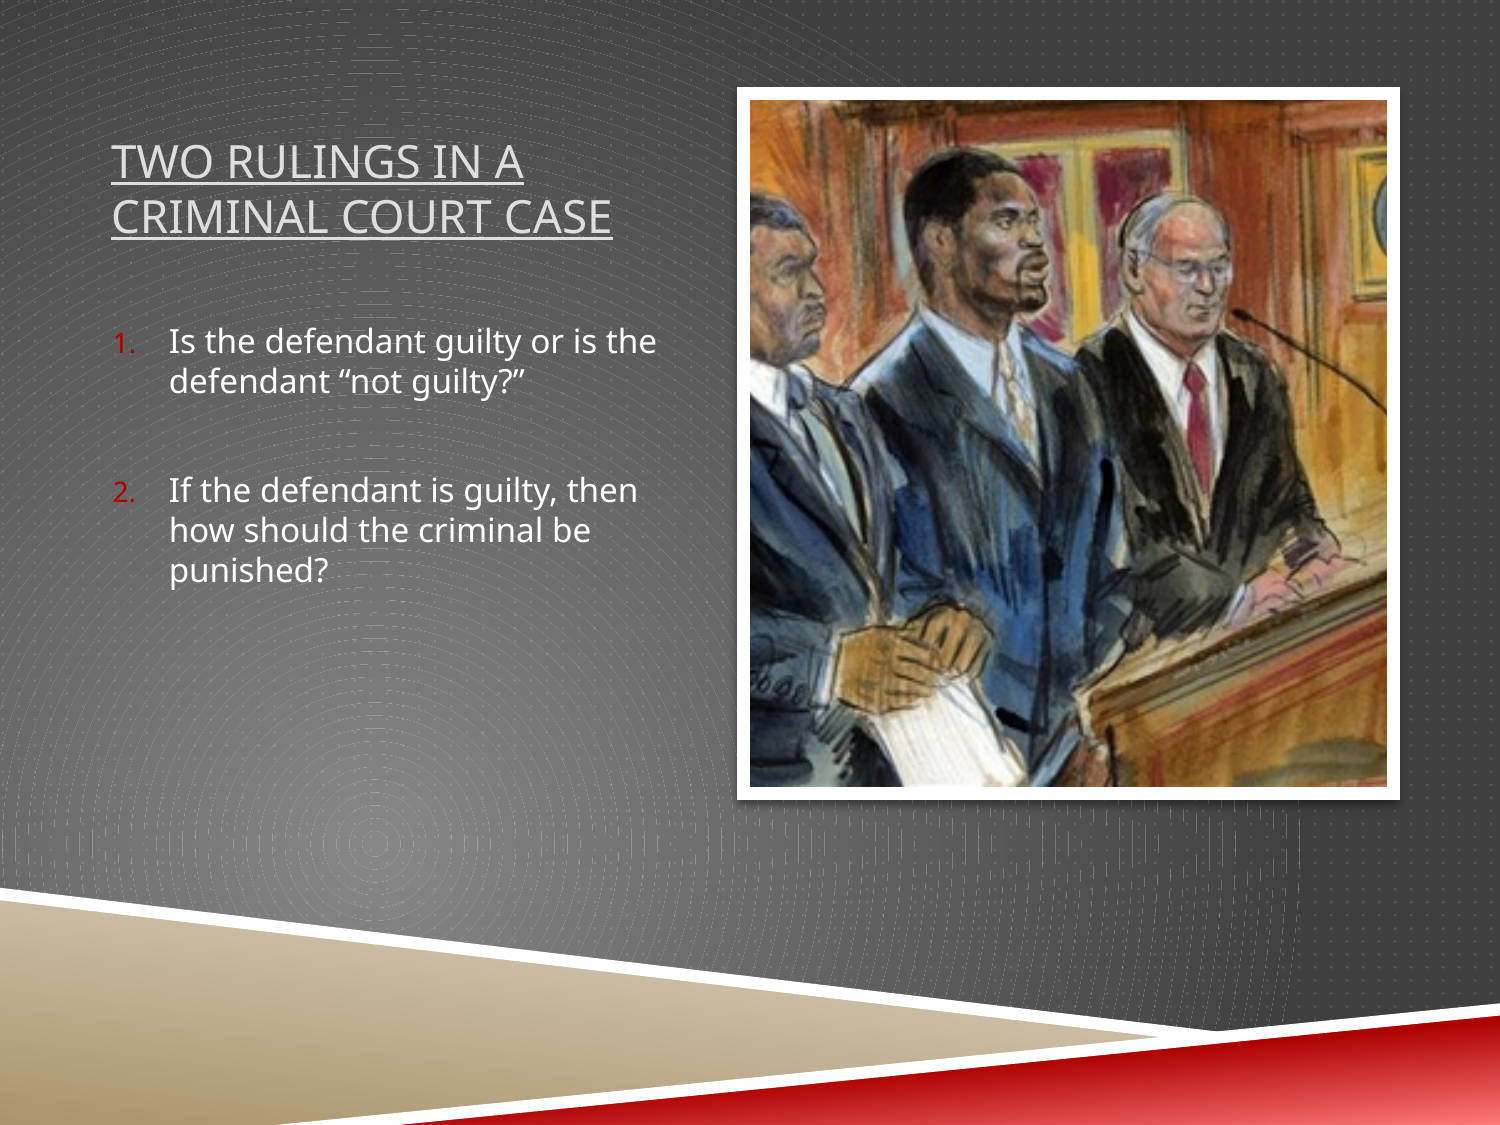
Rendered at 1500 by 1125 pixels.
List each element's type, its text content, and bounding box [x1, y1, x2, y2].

list Is the defendant guilty or is the defendant “not guilty?” If the defendant is guilty, then how should the criminal be punished? [112, 312, 668, 854]
picture [749, 99, 1388, 788]
title TWO RULINGS IN A CRIMINAL COURT CASE [111, 99, 666, 250]
